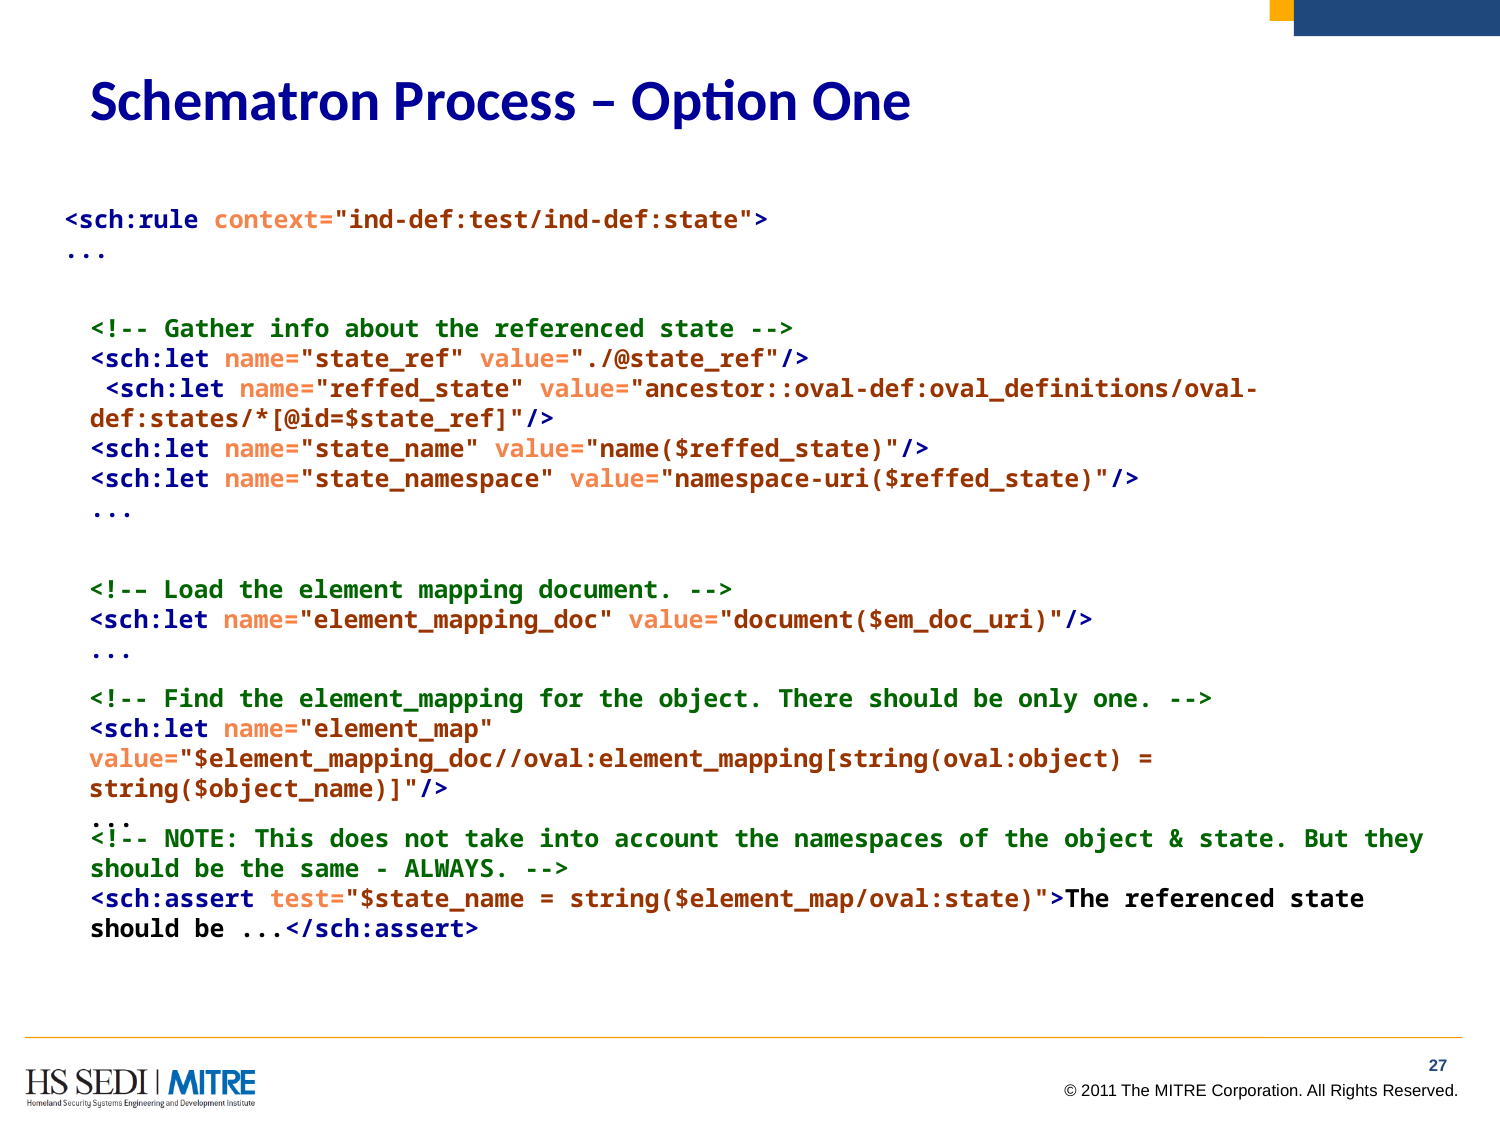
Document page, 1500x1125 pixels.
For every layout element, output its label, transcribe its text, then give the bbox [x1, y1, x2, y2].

slide_number 26 [1374, 1049, 1463, 1076]
text_box <!-- Find the element_mapping for the object. There should be only one. --> <sch:let name="element_map" value="$element_mapping_doc//oval:element_mapping[string(oval:object) = string($object_name)]"/> ... [74, 675, 1394, 841]
picture [20, 1058, 271, 1122]
title Schematron Process – Option One [74, 62, 1438, 151]
text_box <!-- Gather info about the referenced state --> <sch:let name="state_ref" value="./@state_ref"/> <sch:let name="reffed_state" value="ancestor::oval-def:oval_definitions/oval-def:states/*[@id=$state_ref]"/> <sch:let name="state_name" value="name($reffed_state)"/> <sch:let name="state_namespace" value="namespace-uri($reffed_state)"/> ... [75, 305, 1394, 560]
text_box <!-- NOTE: This does not take into account the namespaces of the object & state. But they should be the same - ALWAYS. --> <sch:assert test="$state_name = string($element_map/oval:state)">The referenced state should be ...</sch:assert> [75, 815, 1463, 993]
text_box <sch:rule context="ind-def:test/ind-def:state"> ... [49, 196, 784, 301]
text_box <!-– Load the element mapping document. --> <sch:let name="element_mapping_doc" value="document($em_doc_uri)"/> ... [74, 566, 1438, 671]
